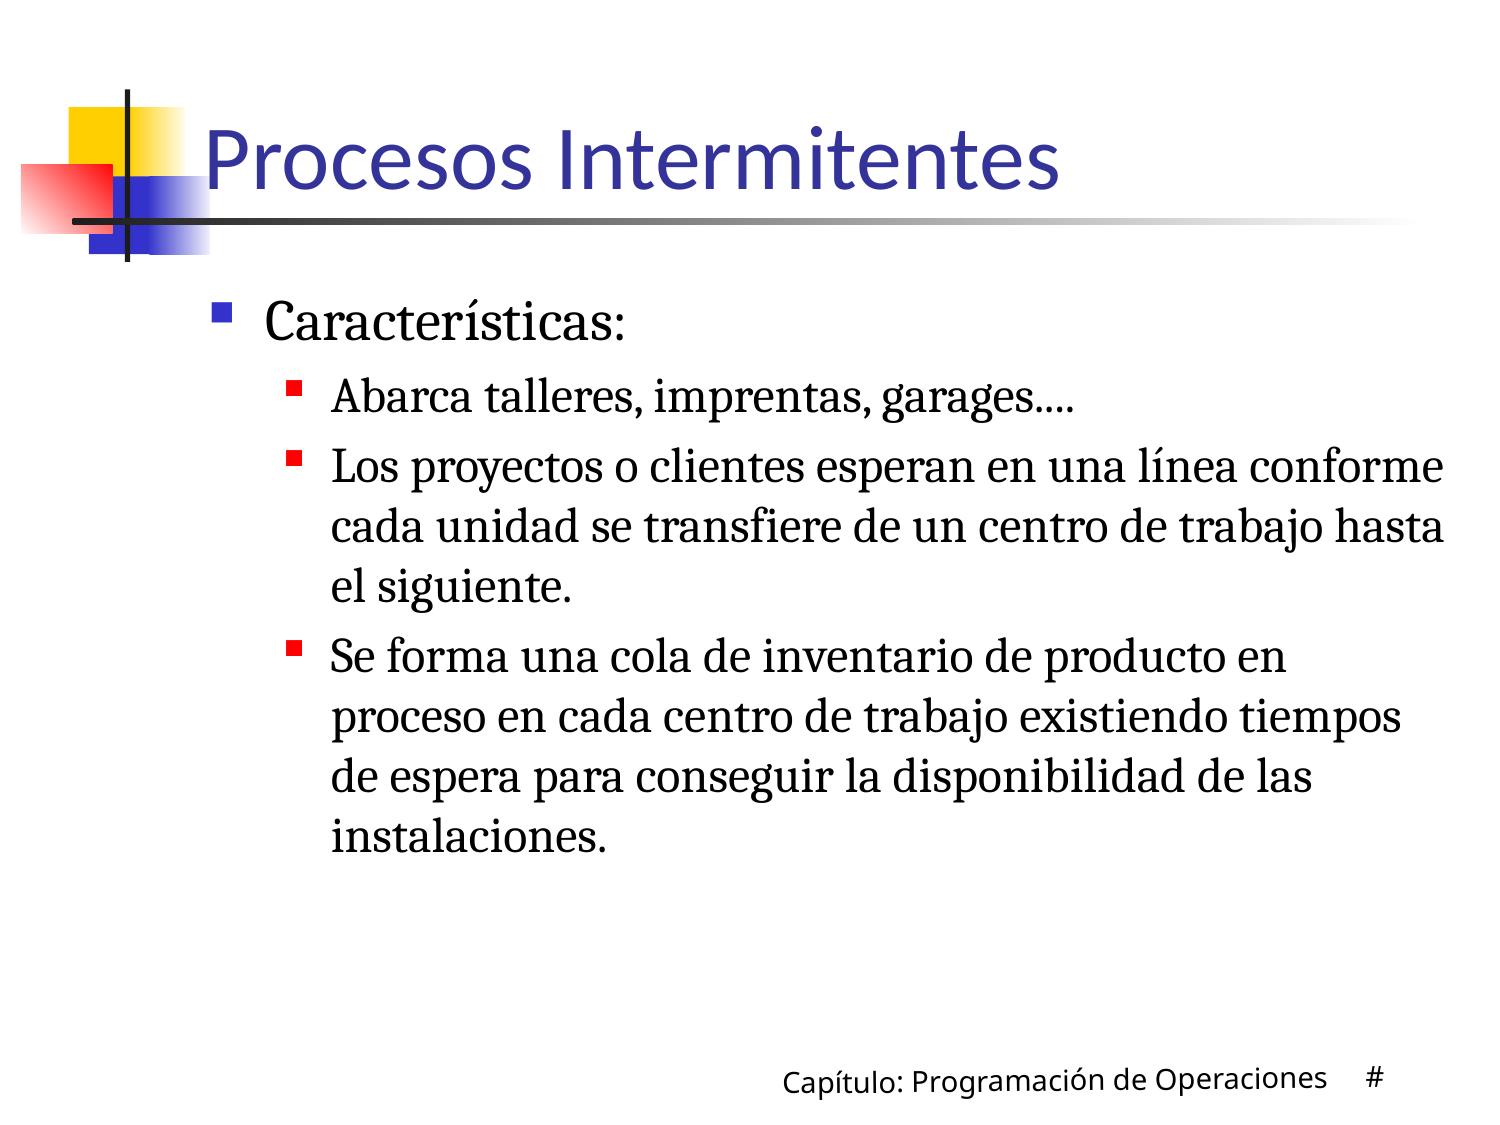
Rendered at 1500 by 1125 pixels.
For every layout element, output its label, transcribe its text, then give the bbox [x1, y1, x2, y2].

footer Capítulo: Programación de Operaciones # [757, 1024, 1410, 1109]
list Características: Abarca talleres, imprentas, garages.... Los proyectos o clientes esperan en una línea conforme cada unidad se transfiere de un centro de trabajo hasta el siguiente. Se forma una cola de inventario de producto en proceso en cada centro de trabajo existiendo tiempos de espera para conseguir la disponibilidad de las instalaciones. [193, 274, 1470, 1007]
title Procesos Intermitentes [188, 27, 1468, 216]
